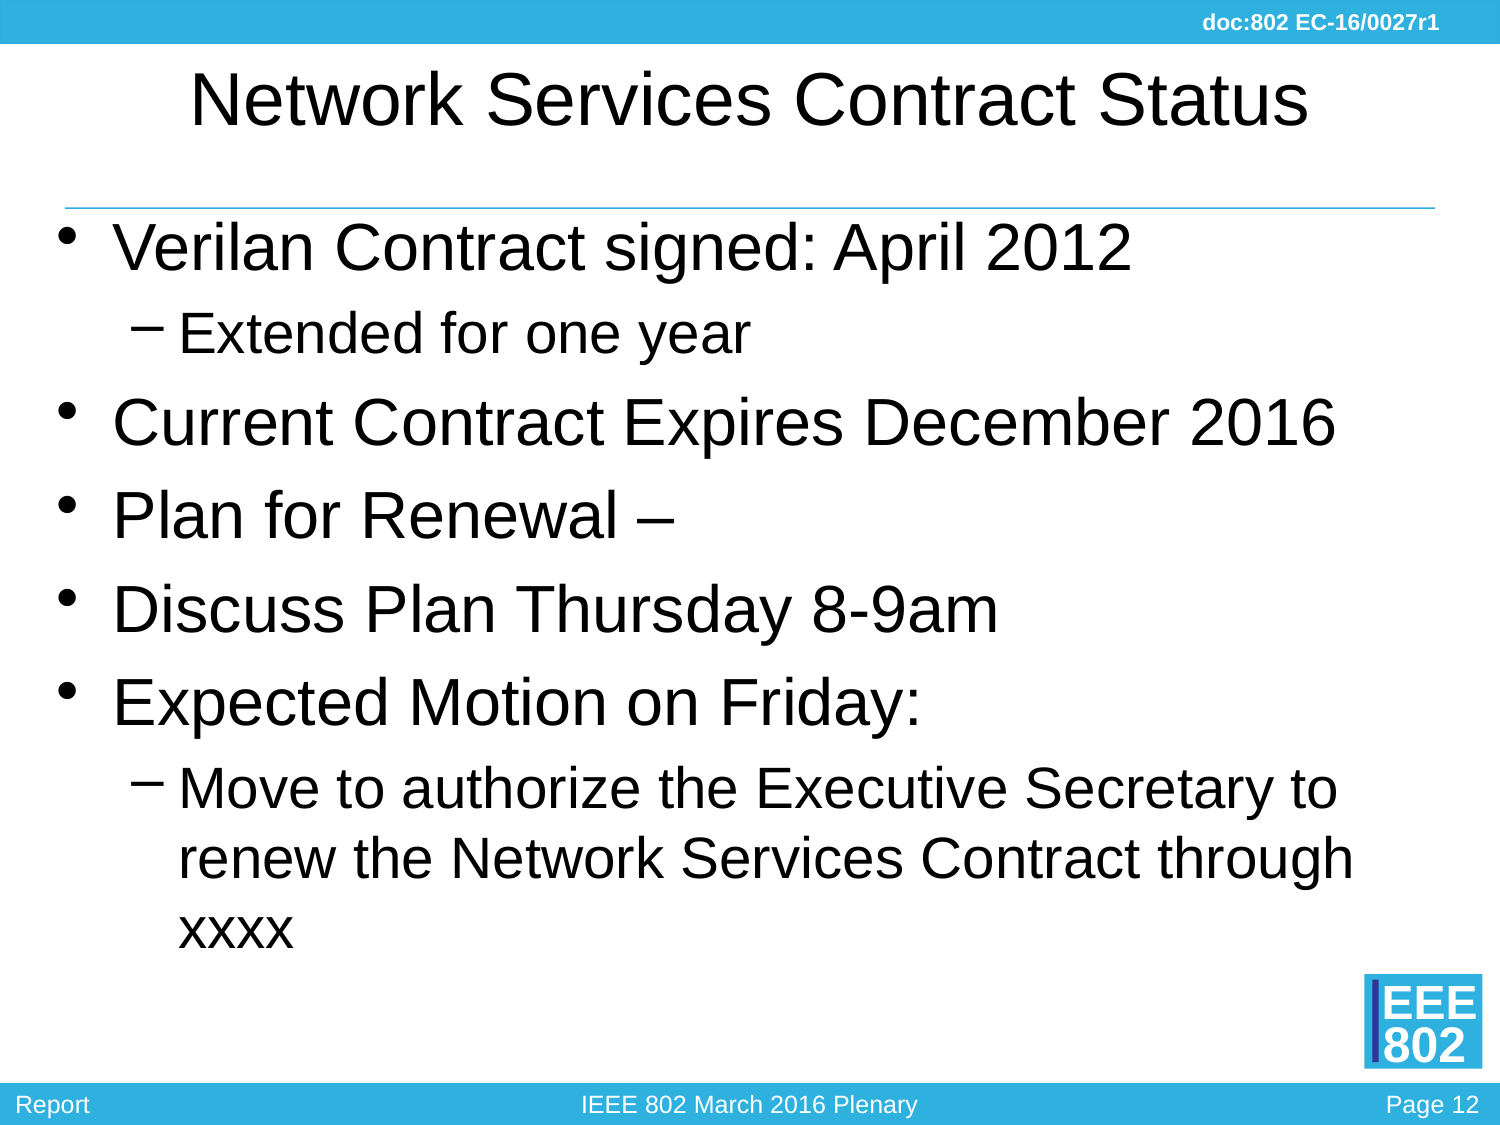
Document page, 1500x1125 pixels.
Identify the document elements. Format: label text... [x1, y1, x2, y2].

title Network Services Contract Status [75, 66, 1425, 125]
list Verilan Contract signed: April 2012 Extended for one year Current Contract Expires December 2016 Plan for Renewal – Discuss Plan Thursday 8-9am Expected Motion on Friday: Move to authorize the Executive Secretary to renew the Network Services Contract through xxxx [41, 196, 1392, 1063]
